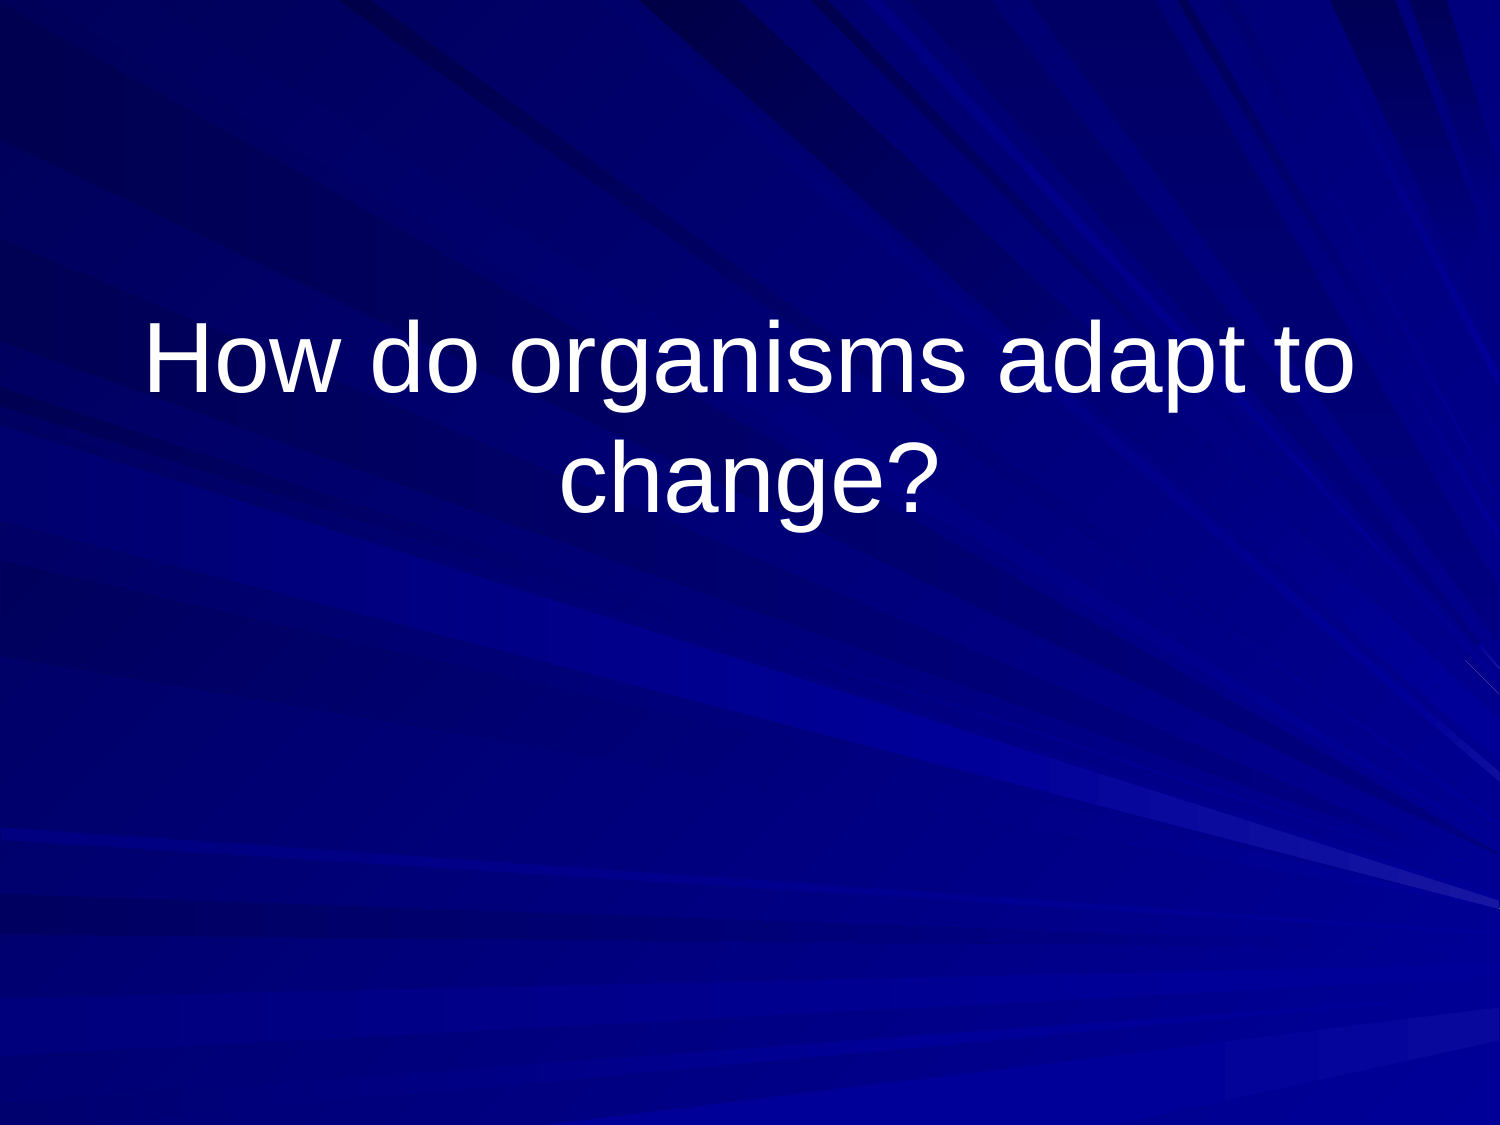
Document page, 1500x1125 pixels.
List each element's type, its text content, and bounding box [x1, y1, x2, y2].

title How do organisms adapt to change? [74, 262, 1426, 563]
